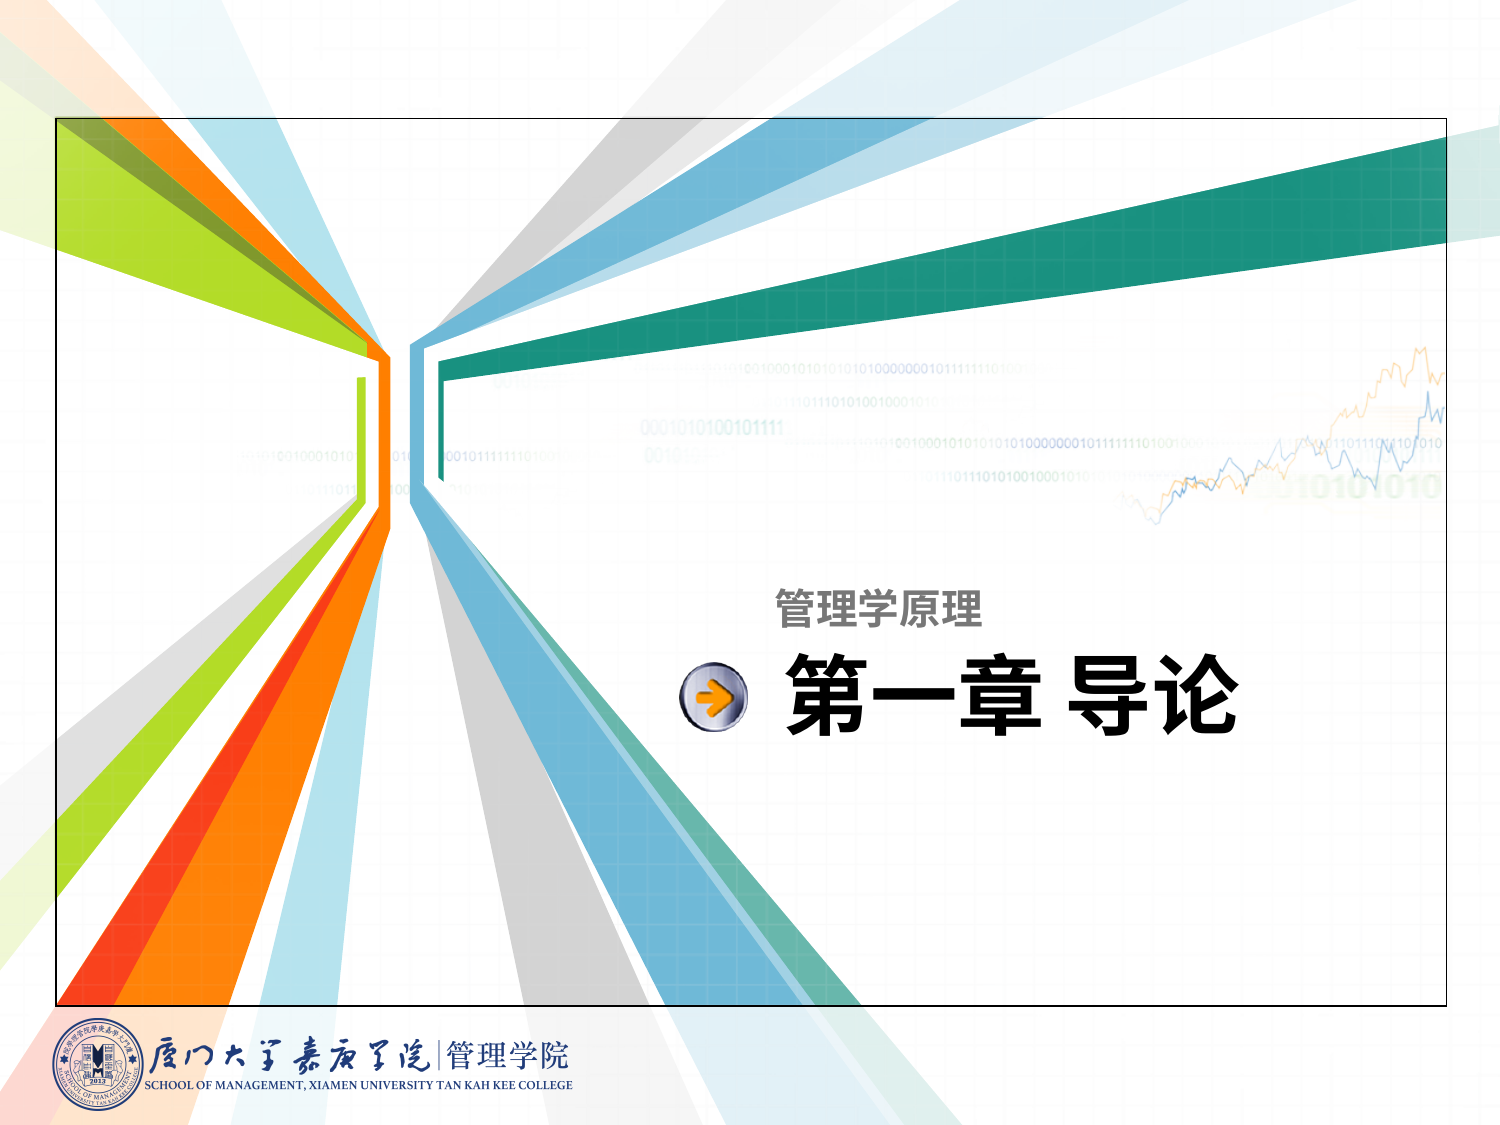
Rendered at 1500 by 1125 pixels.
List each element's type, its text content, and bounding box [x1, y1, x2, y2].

picture [57, 119, 1446, 1005]
subtitle 管理学原理 [759, 575, 1437, 650]
title 第一章 导论 [225, 621, 1500, 767]
picture [0, 0, 1500, 1125]
